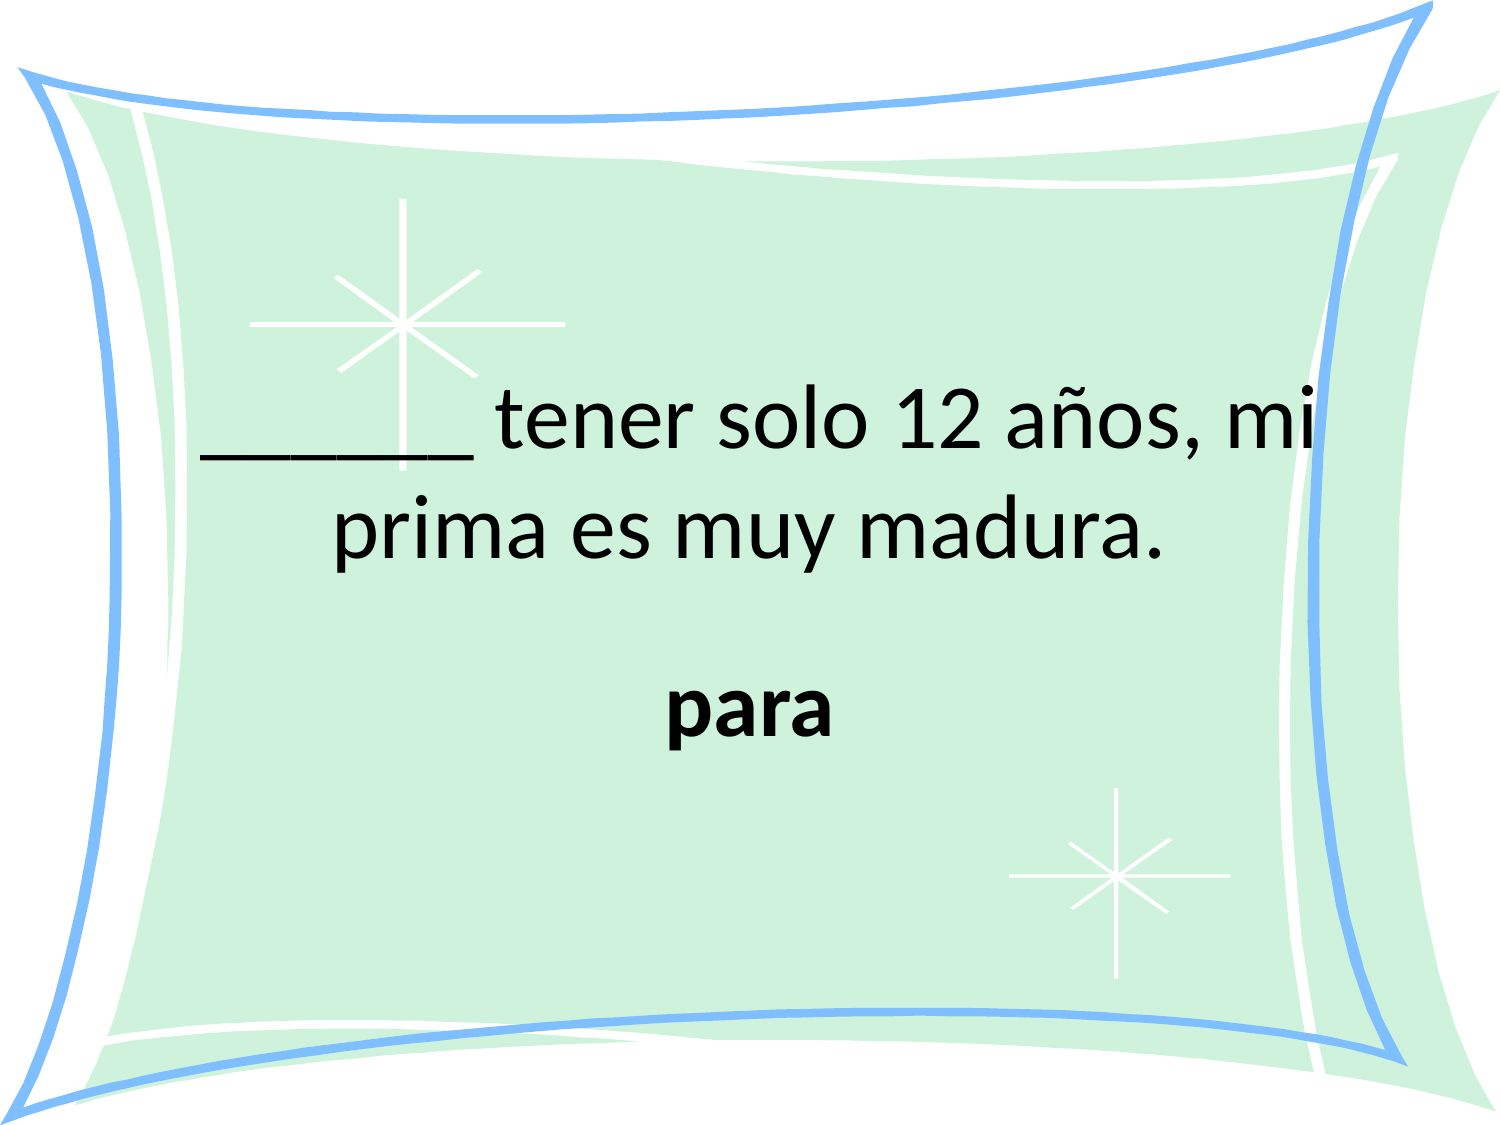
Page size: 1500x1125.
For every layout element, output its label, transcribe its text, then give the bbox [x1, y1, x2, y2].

text_box ______ tener solo 12 años, mi prima es muy madura. [112, 349, 1388, 591]
text_box para [224, 637, 1275, 925]
